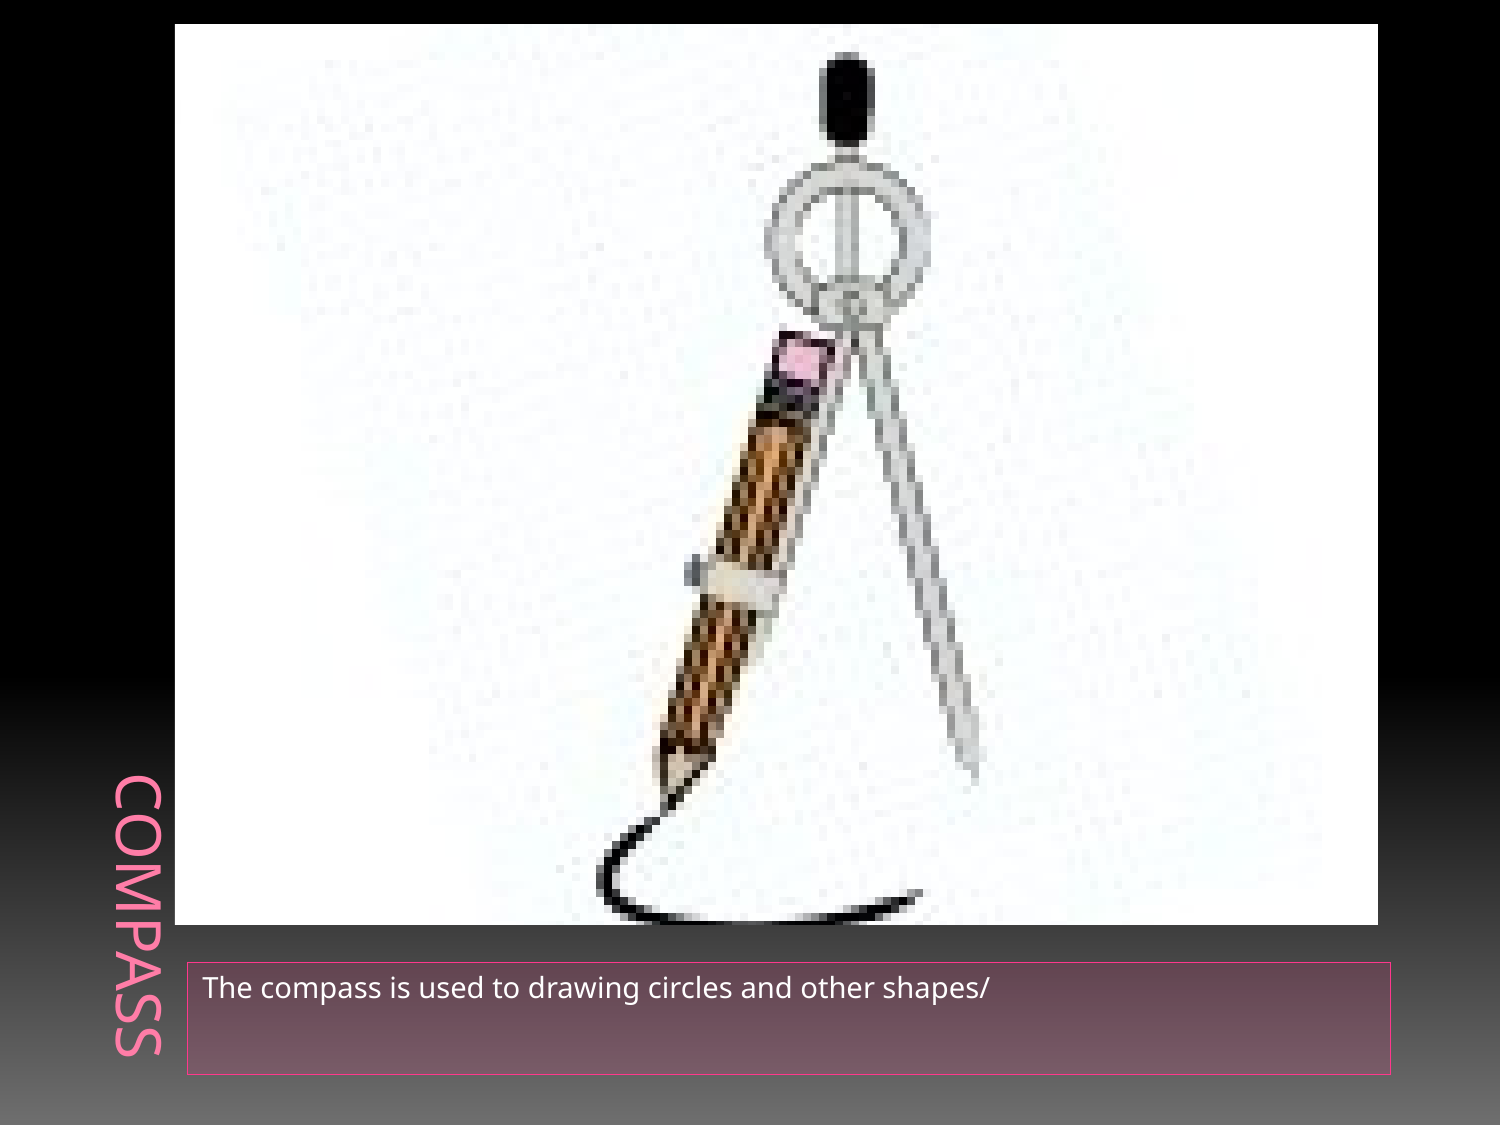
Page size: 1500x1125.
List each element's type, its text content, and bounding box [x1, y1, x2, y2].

list The compass is used to drawing circles and other shapes/ [187, 962, 1391, 1075]
title Compass [36, 24, 186, 1075]
picture [174, 24, 1379, 926]
